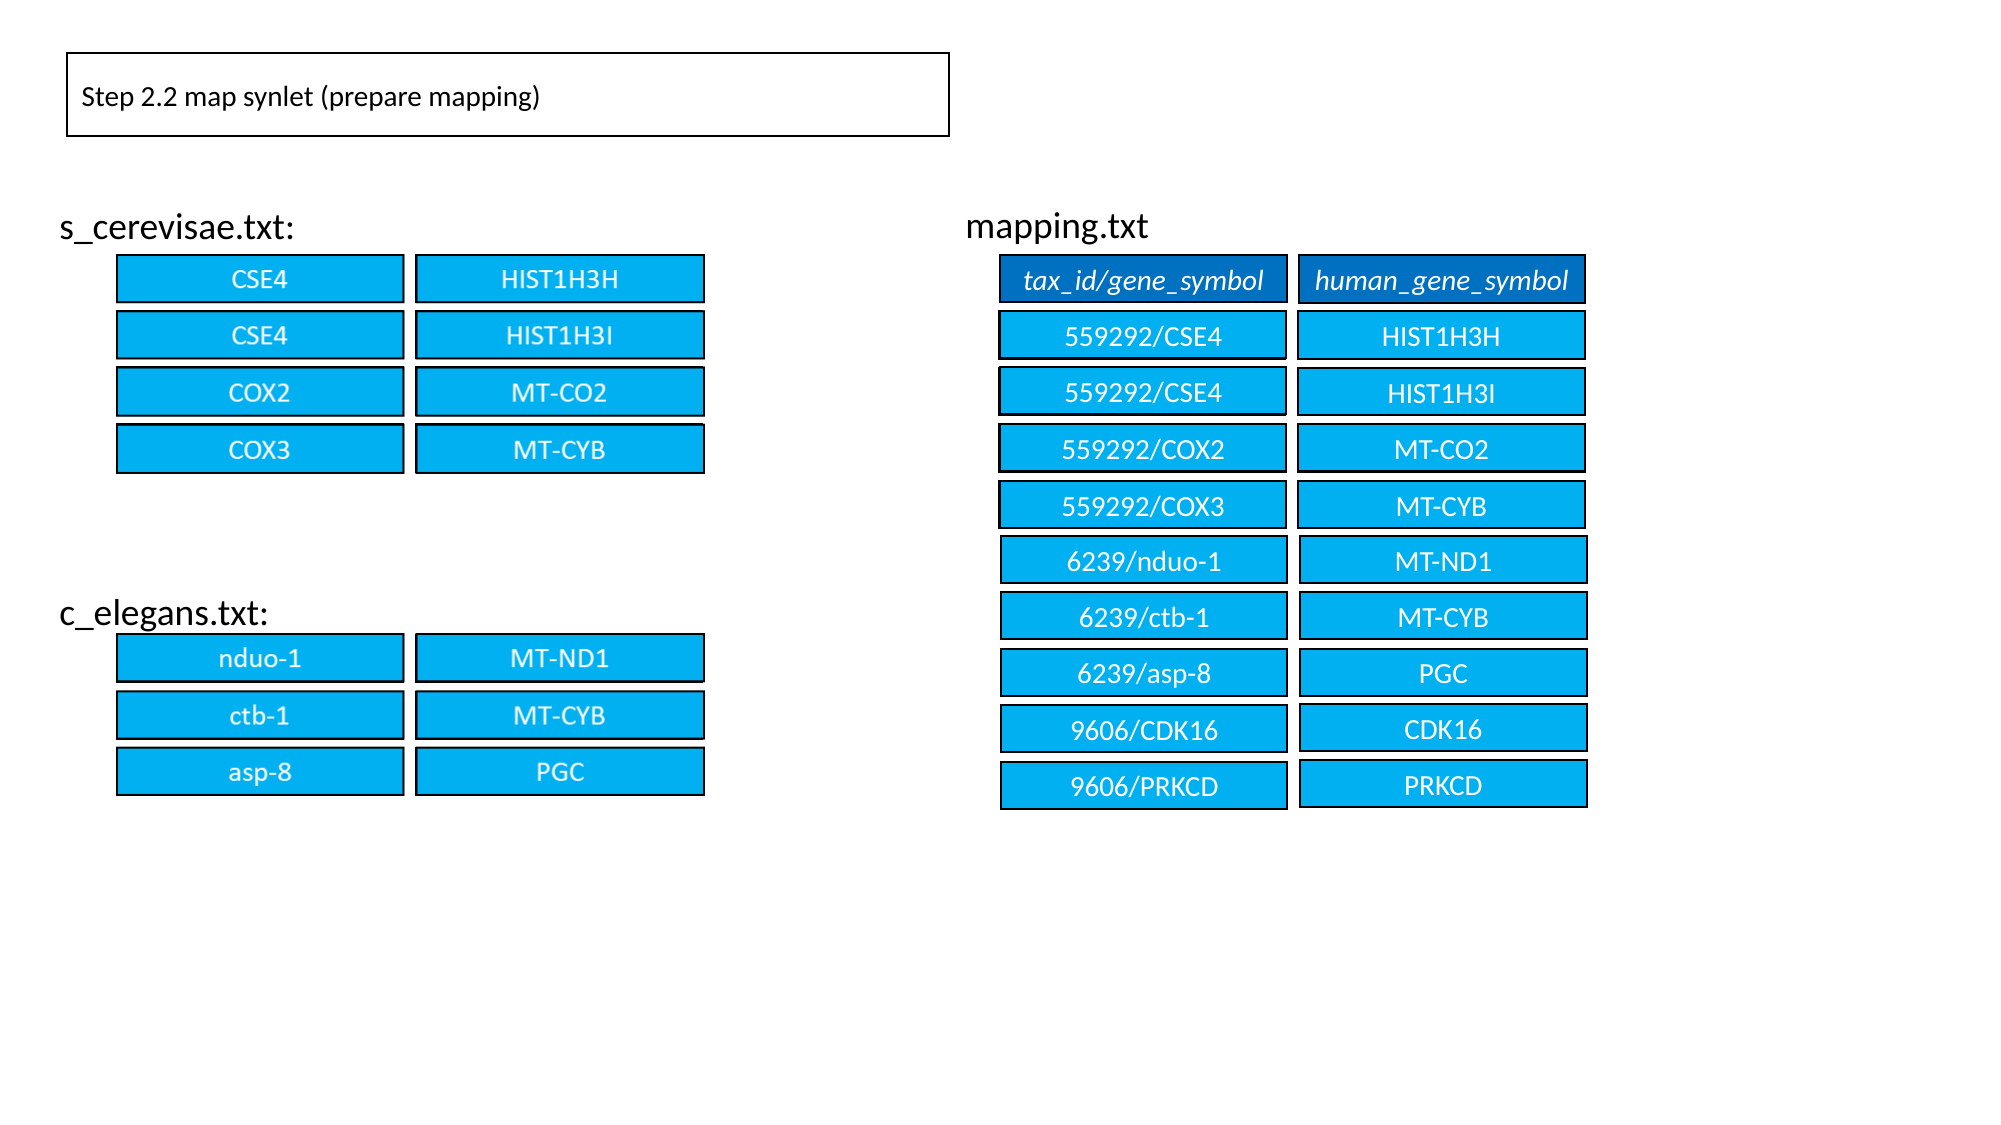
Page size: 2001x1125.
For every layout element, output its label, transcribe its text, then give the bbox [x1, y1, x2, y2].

text_box 559292/COX3 [999, 480, 1287, 529]
text_box Step 2.2 map synlet (prepare mapping) [66, 52, 950, 137]
text_box HIST1H3H [1297, 310, 1586, 360]
text_box tax_id/gene_symbol [999, 254, 1288, 303]
text_box MT-ND1 [1299, 535, 1588, 584]
text_box 559292/CSE4 [999, 366, 1287, 415]
text_box 9606/CDK16 [1000, 704, 1288, 753]
text_box mapping.txt [950, 193, 1164, 254]
text_box 6239/ctb-1 [1000, 591, 1288, 640]
text_box 9606/PRKCD [1000, 761, 1288, 810]
text_box MT-CO2 [1297, 423, 1586, 473]
text_box HIST1H3I [1297, 367, 1586, 416]
text_box c_elegans.txt: [44, 580, 285, 641]
text_box MT-CYB [1297, 480, 1586, 529]
text_box 559292/CSE4 [999, 310, 1287, 359]
text_box human_gene_symbol [1298, 254, 1586, 304]
text_box PRKCD [1299, 759, 1588, 808]
text_box s_cerevisae.txt: [44, 194, 311, 255]
text_box CDK16 [1299, 703, 1588, 752]
picture [116, 251, 705, 484]
text_box 6239/asp-8 [1000, 648, 1288, 697]
text_box 559292/COX2 [999, 423, 1287, 473]
picture [116, 631, 705, 807]
text_box PGC [1299, 648, 1588, 697]
text_box 6239/nduo-1 [1000, 535, 1288, 584]
text_box MT-CYB [1299, 591, 1588, 640]
